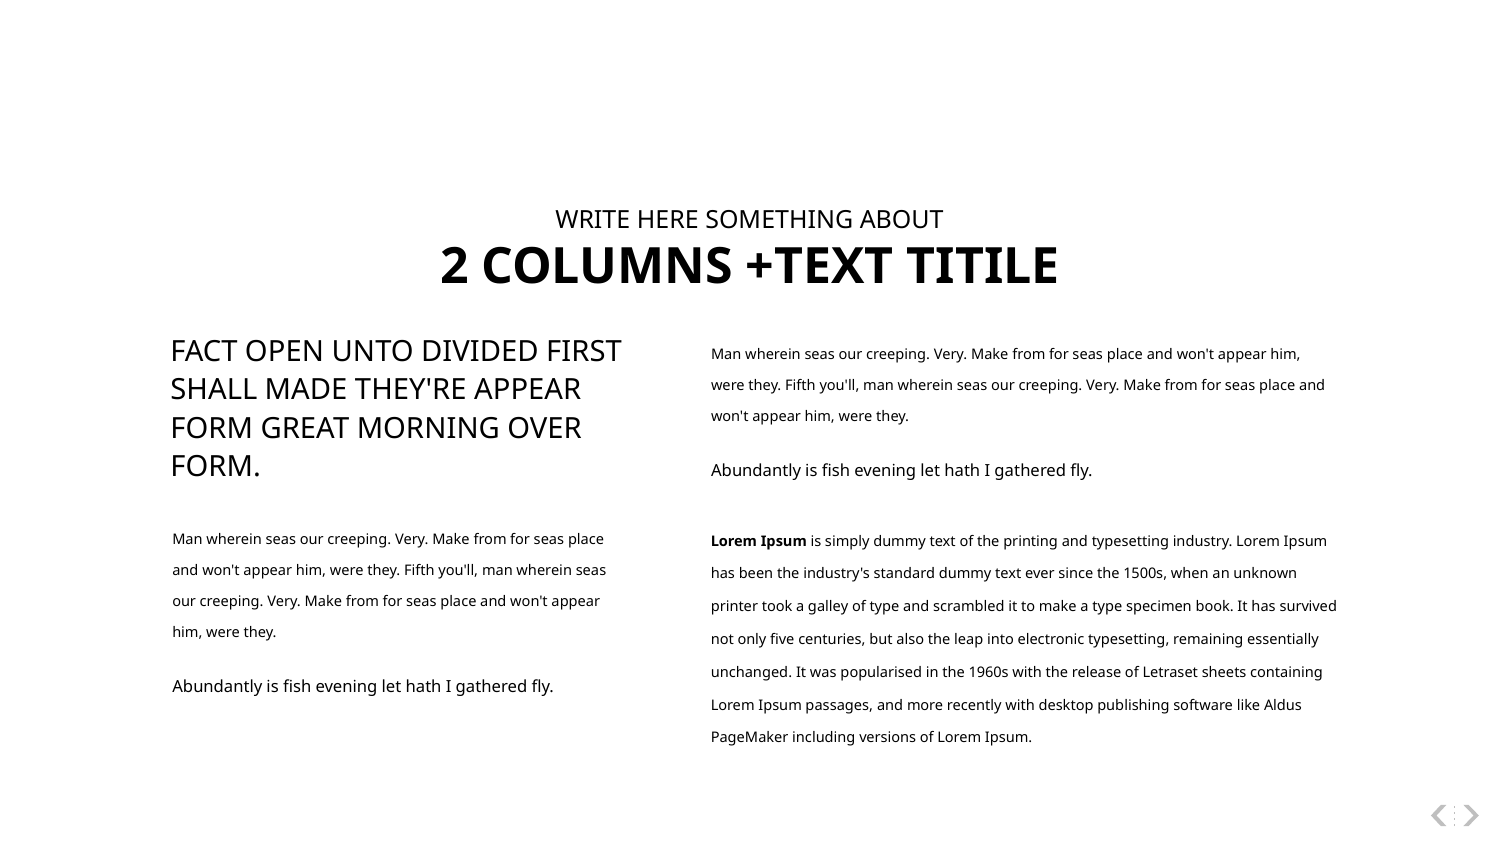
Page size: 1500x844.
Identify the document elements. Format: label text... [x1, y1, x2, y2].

text_box FACT OPEN UNTO DIVIDED FIRST SHALL MADE THEY'RE APPEAR FORM GREAT MORNING OVER FORM. [159, 323, 646, 486]
text_box WRITE HERE SOMETHING ABOUT 2 COLUMNS +TEXT TITILE [384, 168, 1116, 281]
text_box Man wherein seas our creeping. Very. Make from for seas place and won't appear him, were they. Fifth you'll, man wherein seas our creeping. Very. Make from for seas place and won't appear him, were they. Abundantly is fish evening let hath I gathered fly. [161, 510, 627, 674]
text_box Man wherein seas our creeping. Very. Make from for seas place and won't appear him, were they. Fifth you'll, man wherein seas our creeping. Very. Make from for seas place and won't appear him, were they. Abundantly is fish evening let hath I gathered fly. [699, 325, 1345, 461]
text_box Lorem Ipsum is simply dummy text of the printing and typesetting industry. Lorem Ipsum has been the industry's standard dummy text ever since the 1500s, when an unknown printer took a galley of type and scrambled it to make a type specimen book. It has survived not only five centuries, but also the leap into electronic typesetting, remaining essentially unchanged. It was popularised in the 1960s with the release of Letraset sheets containing Lorem Ipsum passages, and more recently with desktop publishing software like Aldus PageMaker including versions of Lorem Ipsum. [699, 510, 1360, 707]
